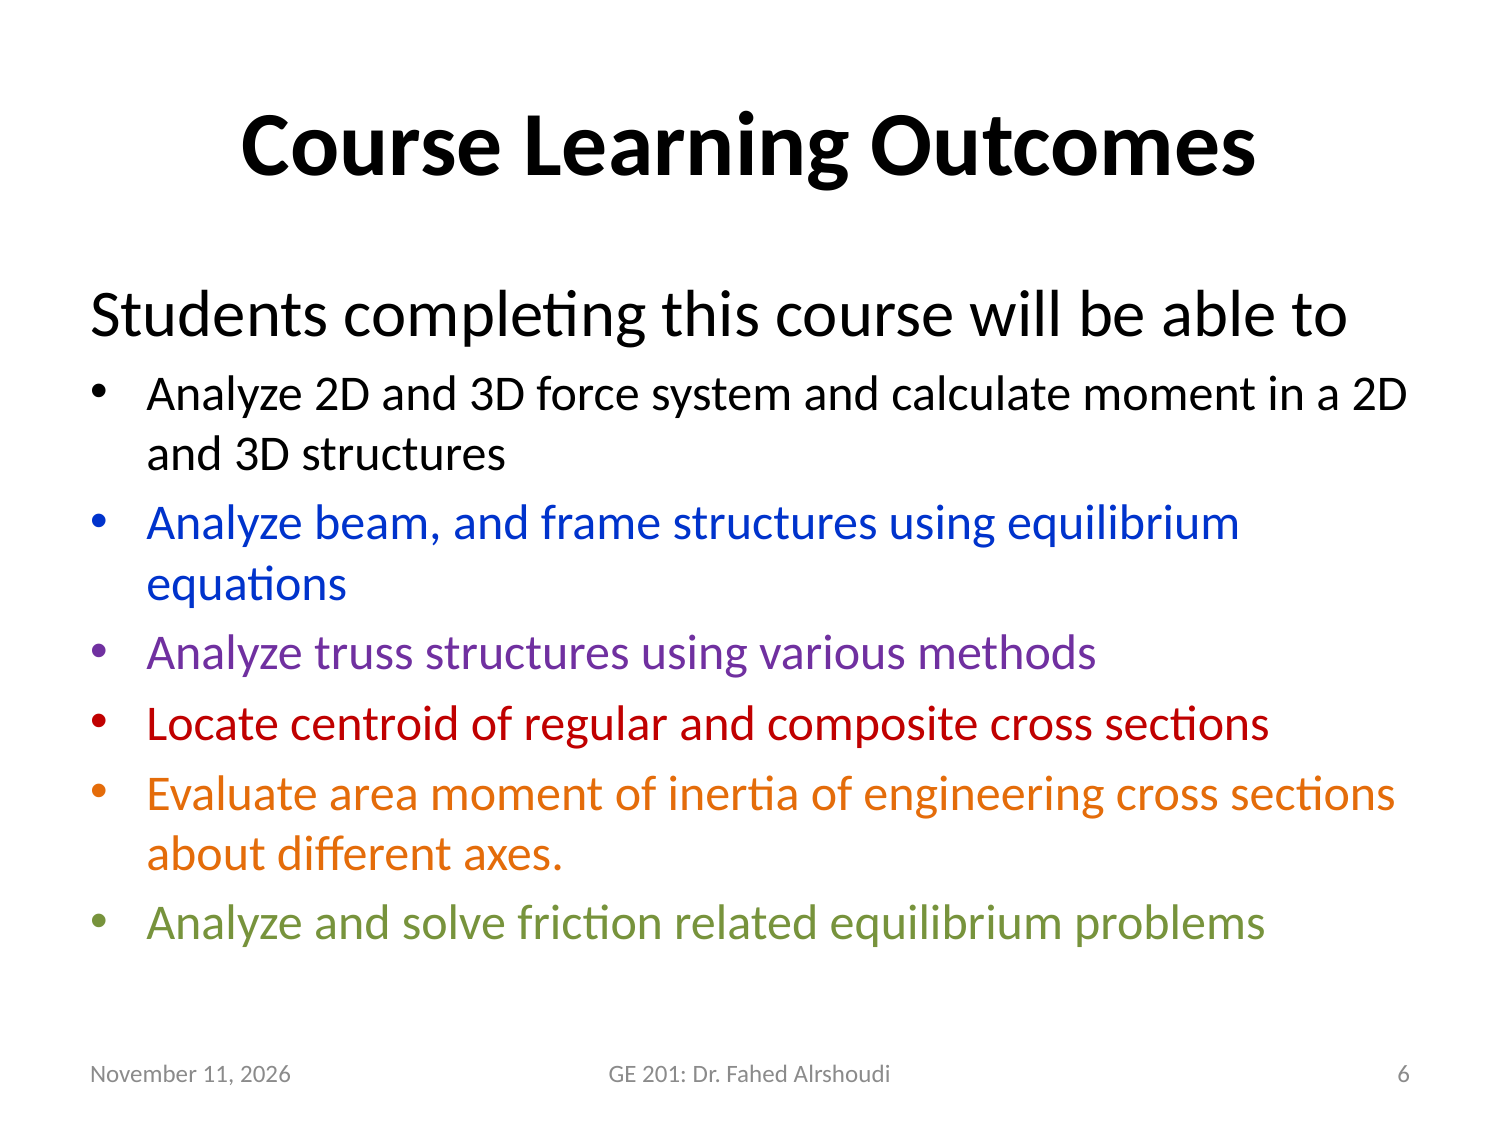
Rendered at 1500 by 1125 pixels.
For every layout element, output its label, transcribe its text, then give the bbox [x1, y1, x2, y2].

slide_number 6 [1074, 1042, 1425, 1103]
footer GE 201: Dr. Fahed Alrshoudi [512, 1042, 988, 1103]
title Course Learning Outcomes [75, 45, 1425, 233]
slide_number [75, 1042, 425, 1103]
list Students completing this course will be able to Analyze 2D and 3D force system and calculate moment in a 2D and 3D structures Analyze beam, and frame structures using equilibrium equations Analyze truss structures using various methods Locate centroid of regular and composite cross sections Evaluate area moment of inertia of engineering cross sections about different axes. Analyze and solve friction related equilibrium problems [75, 262, 1425, 1005]
